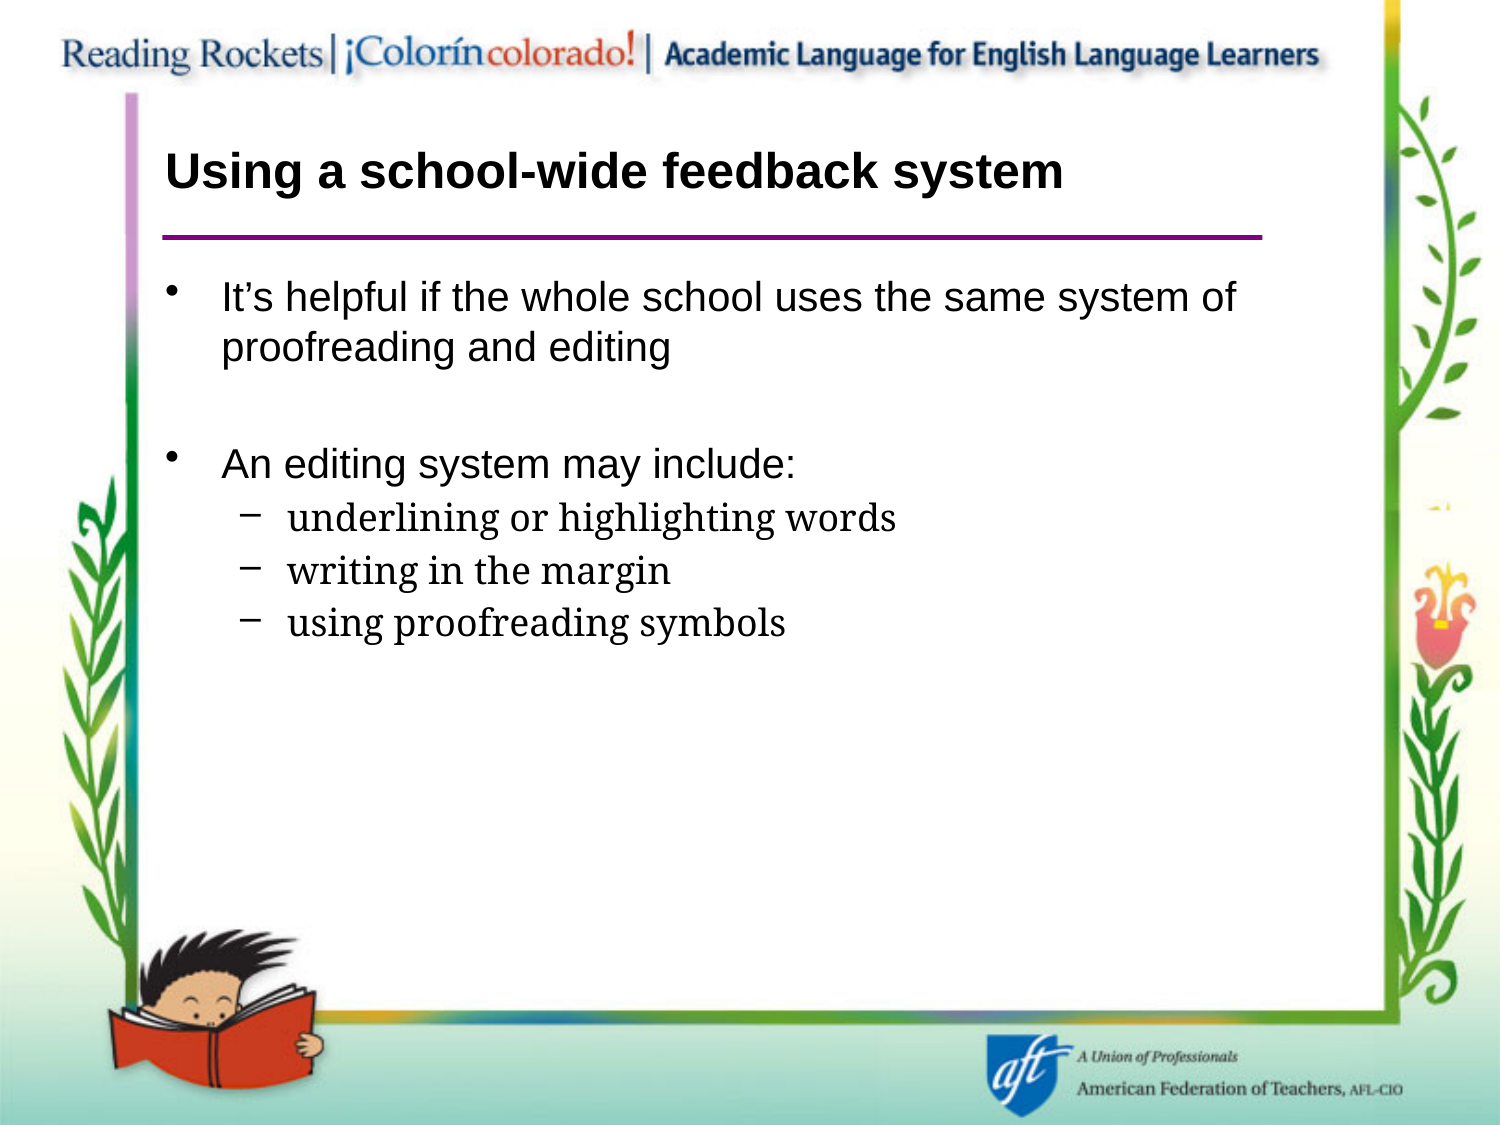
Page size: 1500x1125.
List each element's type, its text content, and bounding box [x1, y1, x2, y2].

title Using a school-wide feedback system [149, 74, 1376, 262]
picture [0, 0, 1500, 1125]
list It’s helpful if the whole school uses the same system of proofreading and editing An editing system may include: underlining or highlighting words writing in the margin using proofreading symbols [149, 262, 1376, 1006]
